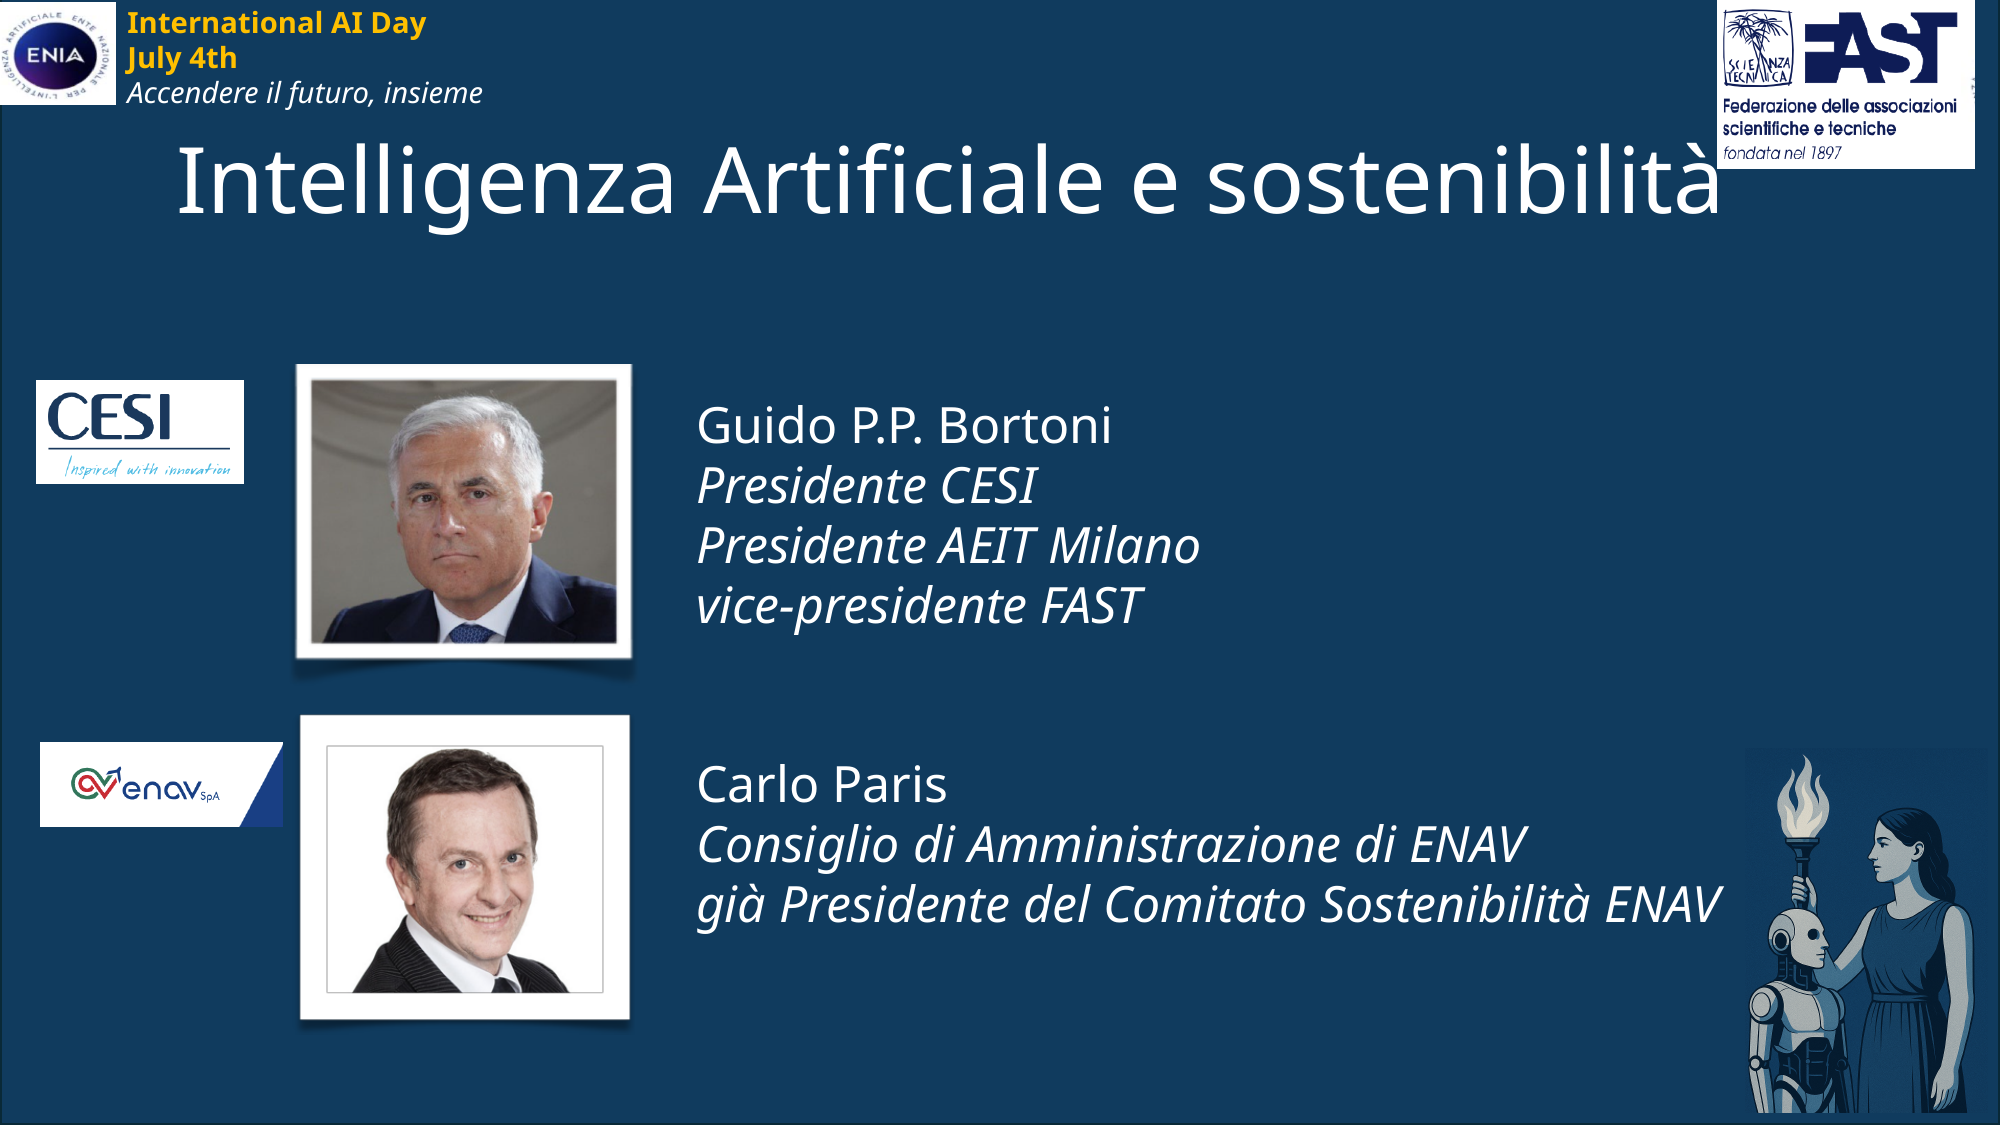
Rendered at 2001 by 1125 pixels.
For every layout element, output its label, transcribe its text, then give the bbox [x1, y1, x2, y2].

text_box International AI Day July 4th Accendere il futuro, insieme [119, 0, 492, 118]
picture [1744, 748, 1988, 1113]
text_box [292, 711, 639, 1036]
text_box [0, 0, 2000, 1125]
picture [40, 742, 283, 828]
text_box Guido P.P. Bortoni Presidente CESI Presidente AEIT Milano vice-presidente FAST [688, 385, 1905, 641]
picture [0, 2, 116, 106]
picture [1716, 0, 1976, 170]
text_box Carlo Paris Consiglio di Amministrazione di ENAV già Presidente del Comitato Sostenibilità ENAV [688, 745, 1905, 940]
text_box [289, 364, 643, 688]
text_box Intelligenza Artificiale e sostenibilità [169, 127, 1735, 241]
picture [36, 380, 244, 484]
